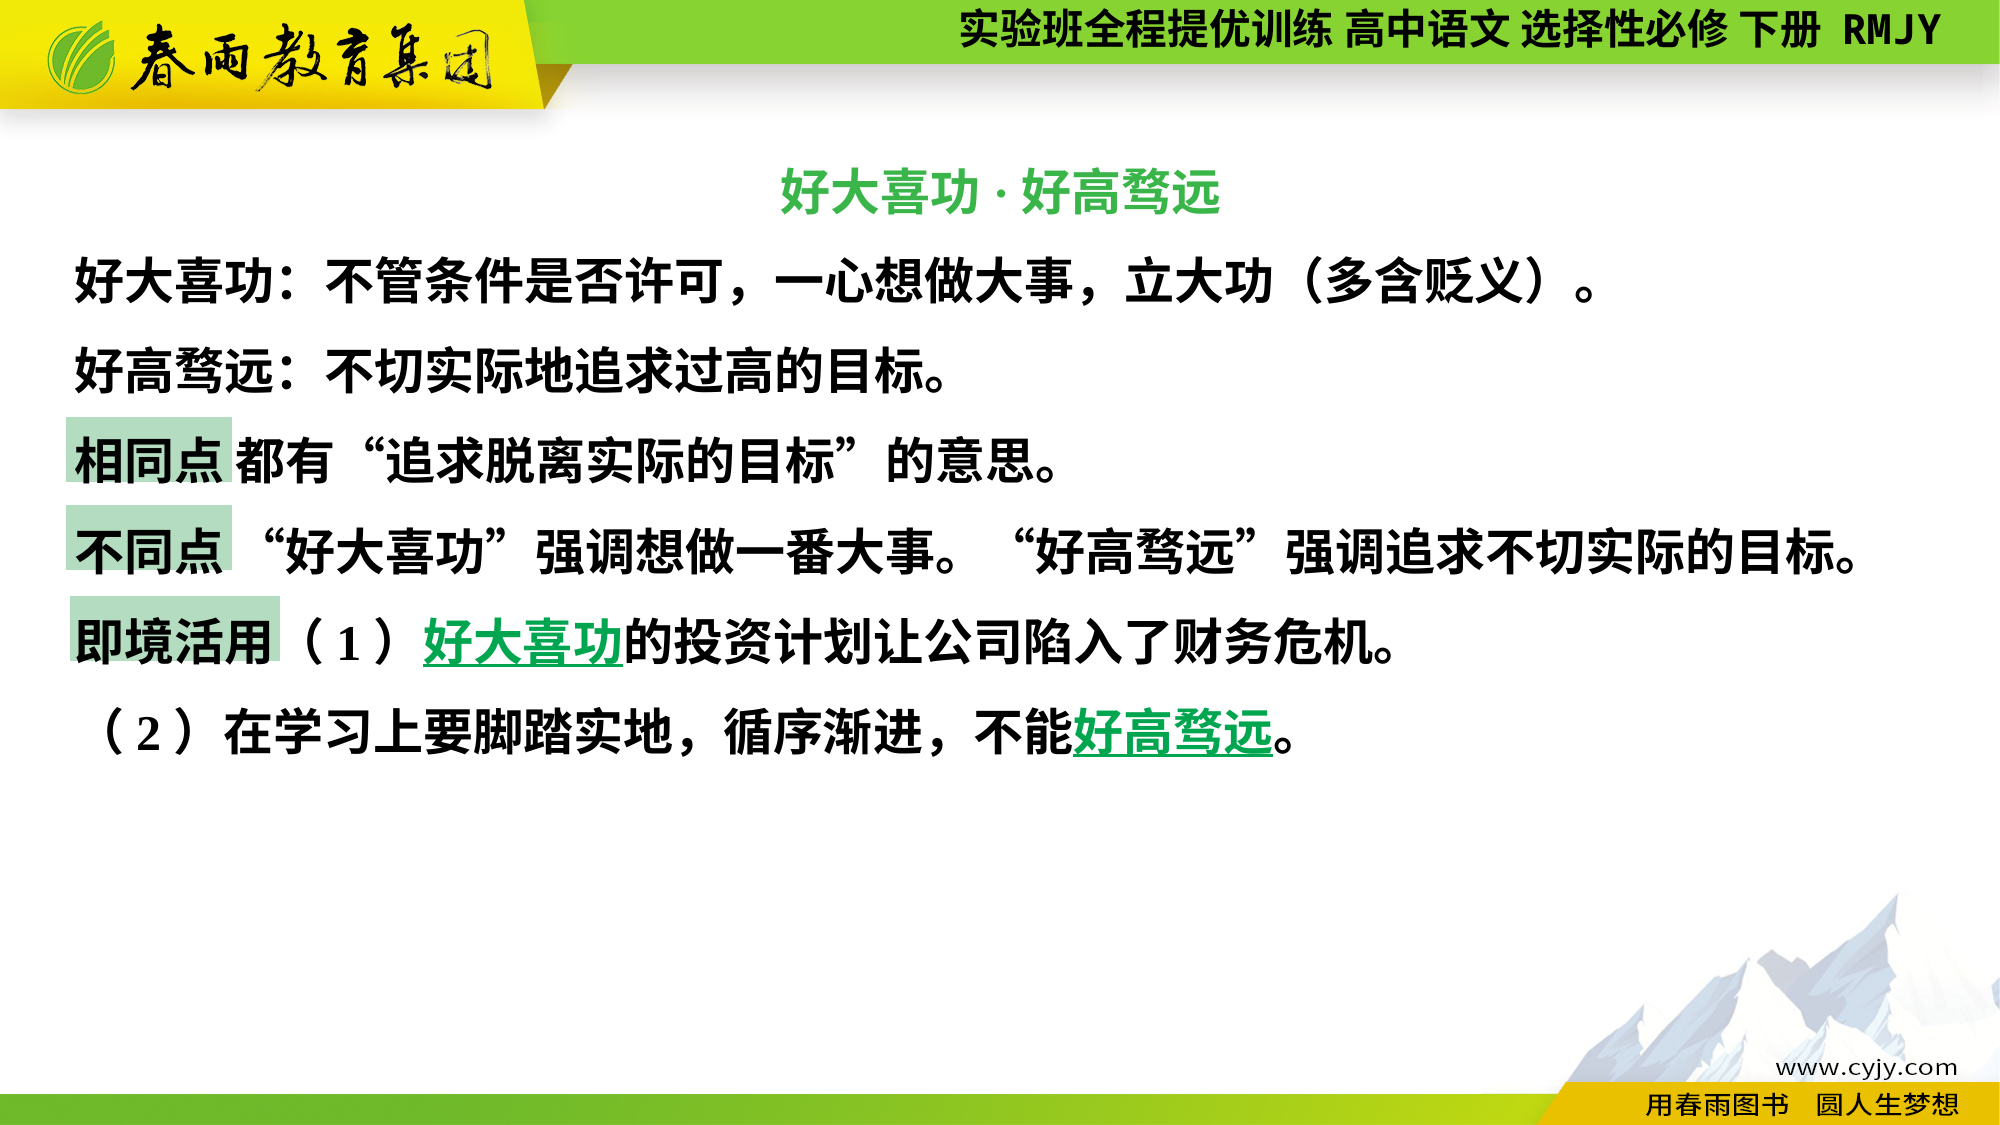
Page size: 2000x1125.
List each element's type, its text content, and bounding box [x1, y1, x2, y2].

picture [0, 0, 2000, 1125]
list 好大喜功·好高骛远 好大喜功：不管条件是否许可，一心想做大事，立大功（多含贬义）。 好高骛远：不切实际地追求过高的目标。 相同点 都有“追求脱离实际的目标”的意思。 不同点 “好大喜功”强调想做一番大事。“好高骛远”强调追求不切实际的目标。 即境活用（1）好大喜功的投资计划让公司陷入了财务危机。 （2）在学习上要脚踏实地，循序渐进，不能好高骛远。 [59, 122, 1944, 774]
